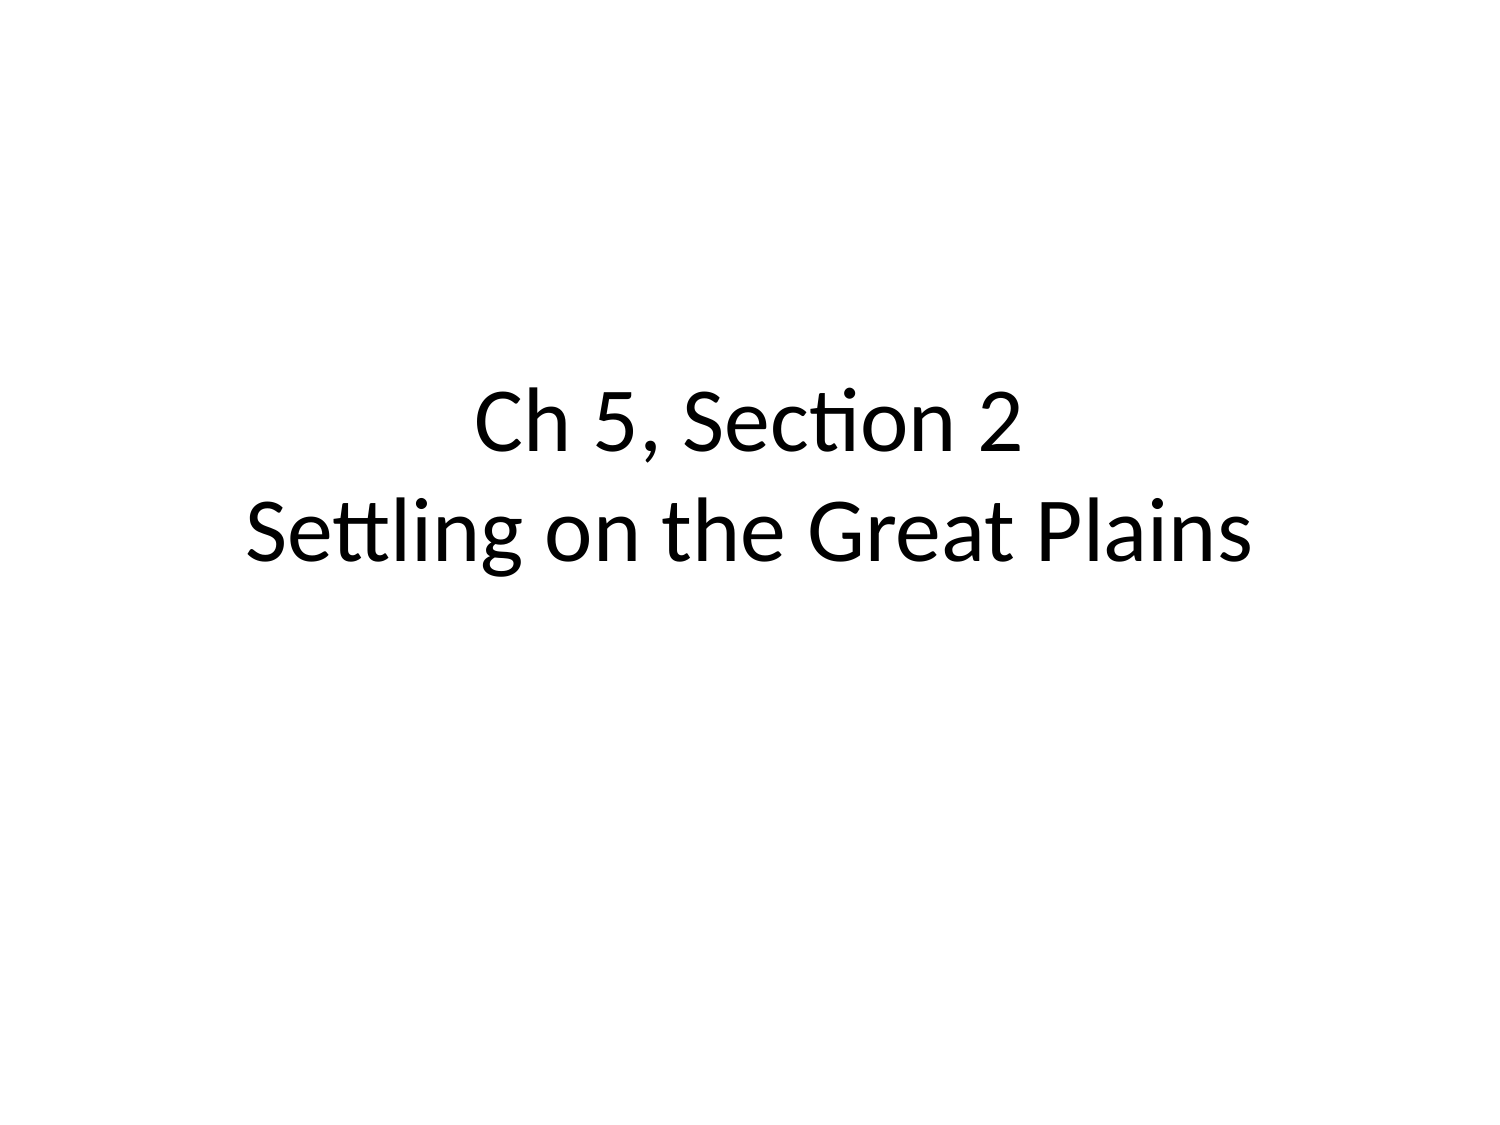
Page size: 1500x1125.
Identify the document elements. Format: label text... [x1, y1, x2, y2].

title Ch 5, Section 2 Settling on the Great Plains [112, 349, 1388, 591]
